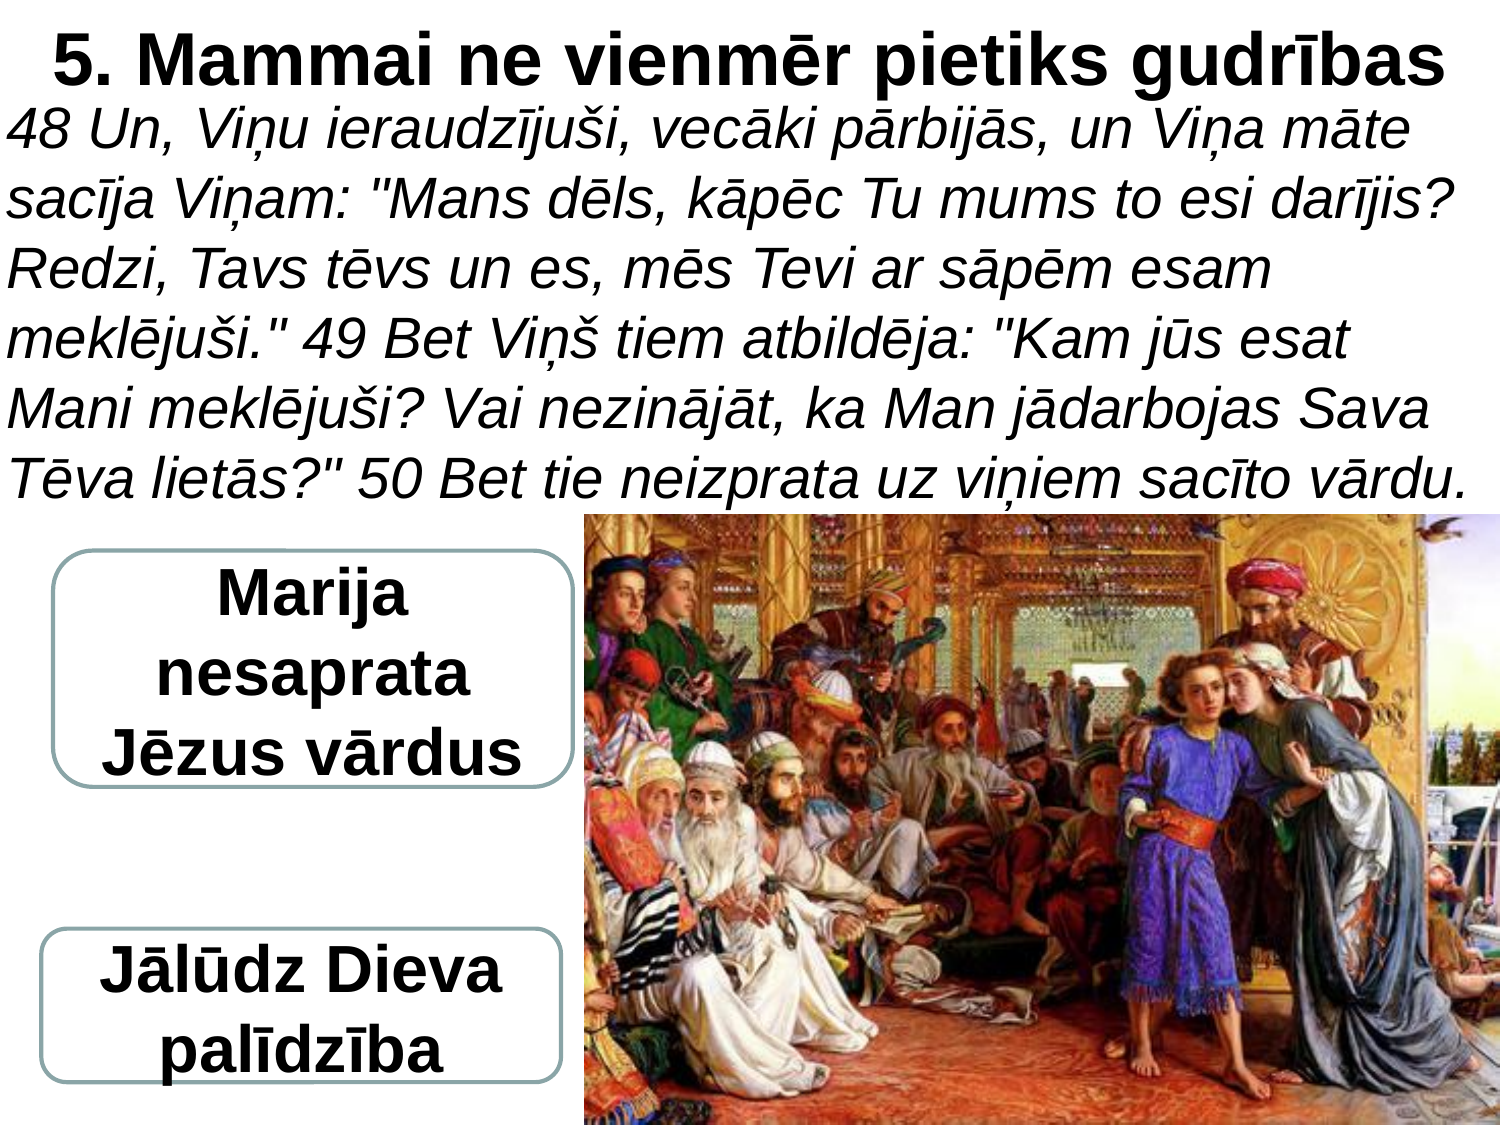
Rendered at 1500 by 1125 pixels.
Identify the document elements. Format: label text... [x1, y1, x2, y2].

title 5. Mammai ne vienmēr pietiks gudrības [0, 0, 1500, 116]
list 48 Un, Viņu ieraudzījuši, vecāki pārbijās, un Viņa māte sacīja Viņam: "Mans dēls, kāpēc Tu mums to esi darījis? Redzi, Tavs tēvs un es, mēs Tevi ar sāpēm esam meklējuši." 49 Bet Viņš tiem atbildēja: "Kam jūs esat Mani meklējuši? Vai nezinājāt, ka Man jādarbojas Sava Tēva lietās?" 50 Bet tie neizprata uz viņiem sacīto vārdu. [0, 116, 1500, 256]
text_box Marija nesaprata Jēzus vārdus [50, 548, 575, 789]
picture [583, 514, 1500, 1125]
text_box Jālūdz Dieva palīdzība [39, 926, 564, 1085]
